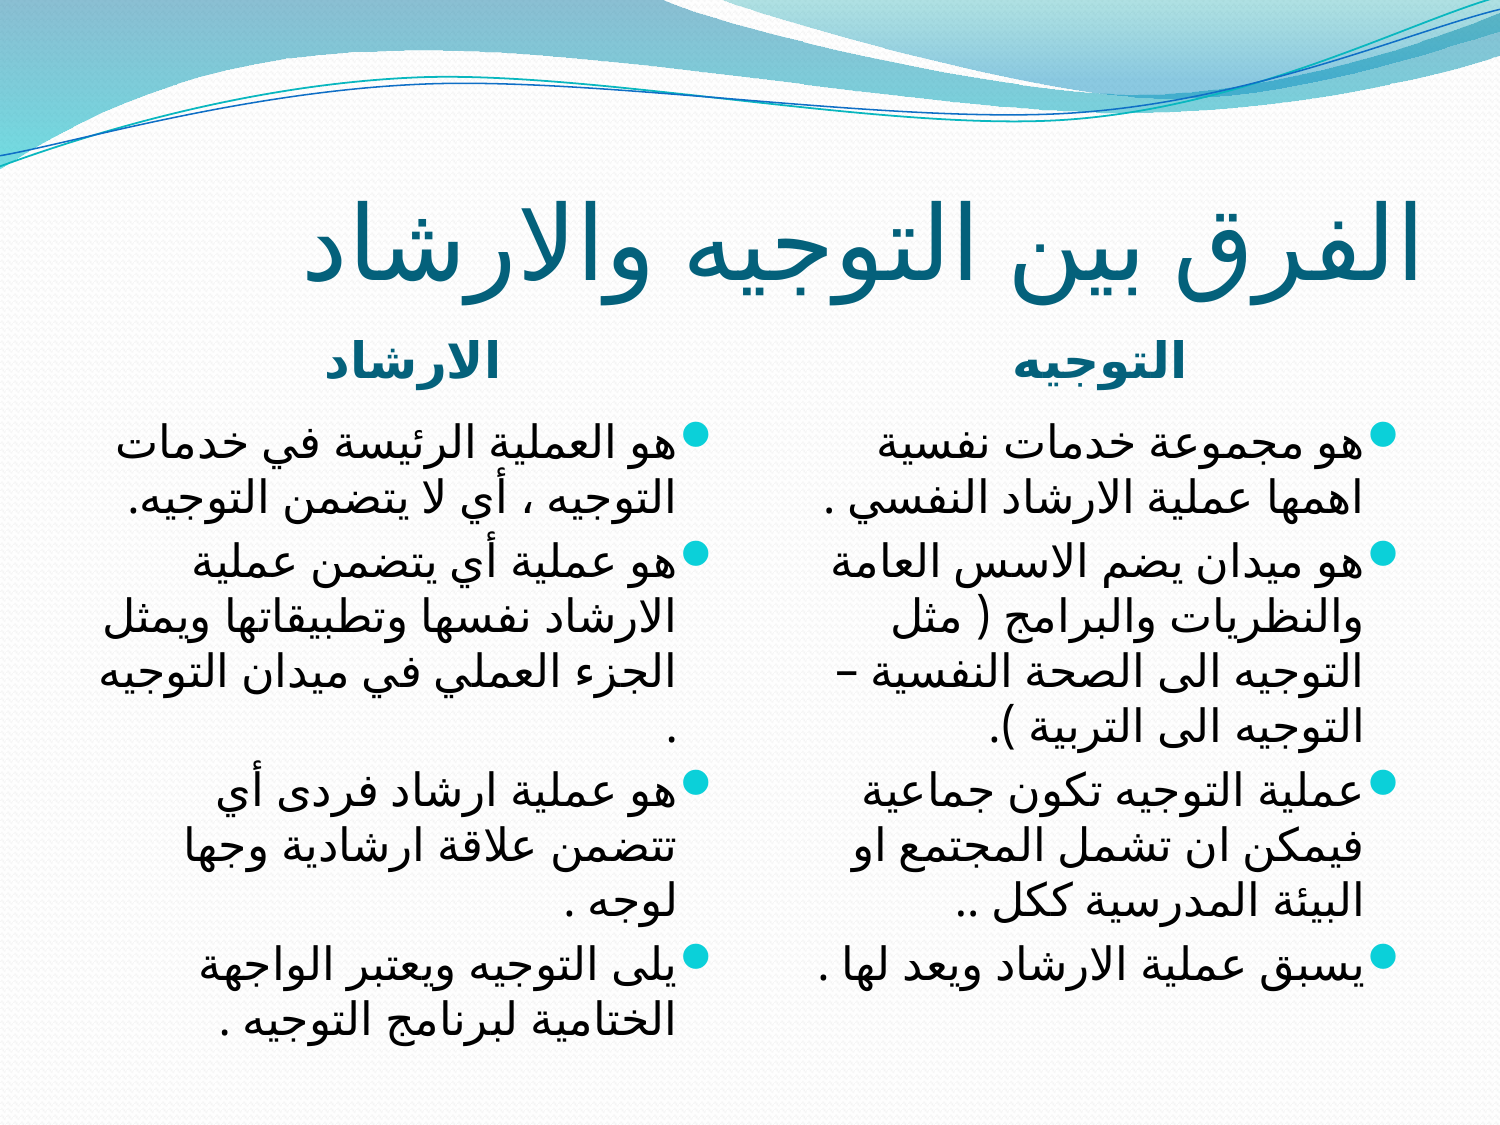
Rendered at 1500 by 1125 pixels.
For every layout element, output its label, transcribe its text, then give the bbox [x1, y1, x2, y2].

list الارشاد [75, 304, 738, 412]
title الفرق بين التوجيه والارشاد [76, 113, 1427, 302]
list هو مجموعة خدمات نفسية اهمها عملية الارشاد النفسي . هو ميدان يضم الاسس العامة والنظريات والبرامج ( مثل التوجيه الى الصحة النفسية – التوجيه الى التربية ). عملية التوجيه تكون جماعية فيمكن ان تشمل المجتمع او البيئة المدرسية ككل .. يسبق عملية الارشاد ويعد لها . [761, 412, 1425, 1044]
list هو العملية الرئيسة في خدمات التوجيه ، أي لا يتضمن التوجيه. هو عملية أي يتضمن عملية الارشاد نفسها وتطبيقاتها ويمثل الجزء العملي في ميدان التوجيه . هو عملية ارشاد فردى أي تتضمن علاقة ارشادية وجها لوجه . يلى التوجيه ويعتبر الواجهة الختامية لبرنامج التوجيه . [75, 412, 738, 1044]
list التوجيه [761, 305, 1425, 412]
